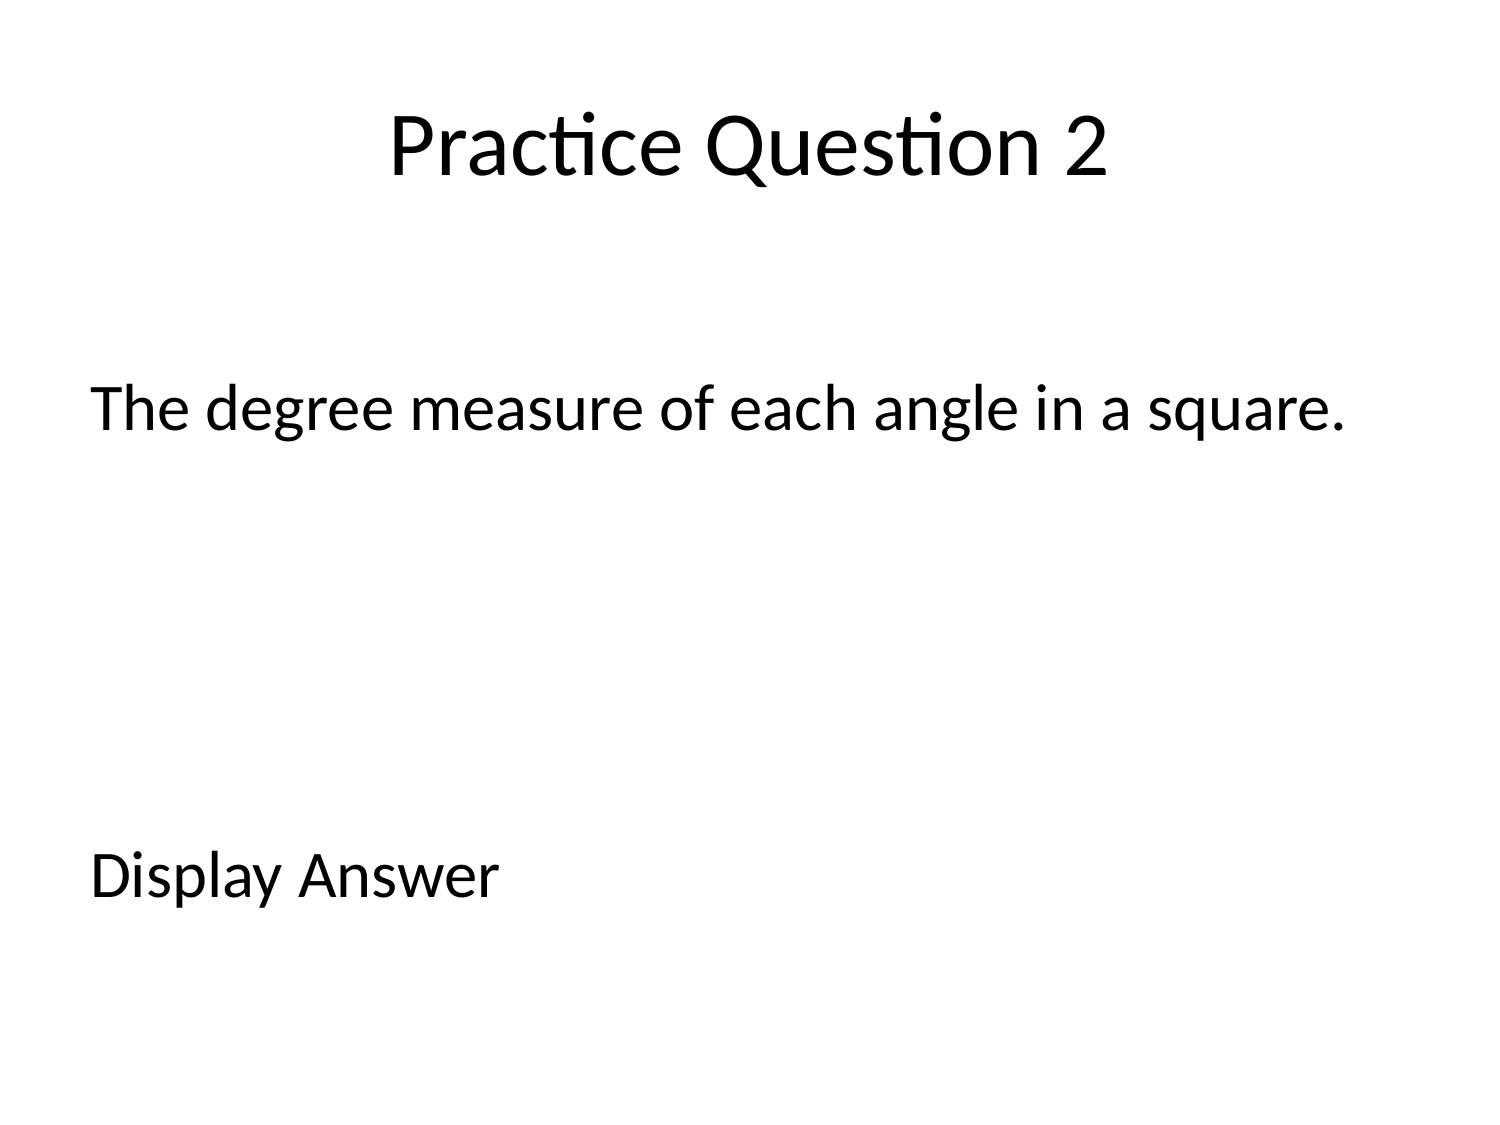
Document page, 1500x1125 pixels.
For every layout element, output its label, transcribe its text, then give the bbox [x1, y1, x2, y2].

list The degree measure of each angle in a square. Display Answer [75, 262, 1425, 1005]
title Practice Question 2 [75, 45, 1425, 233]
